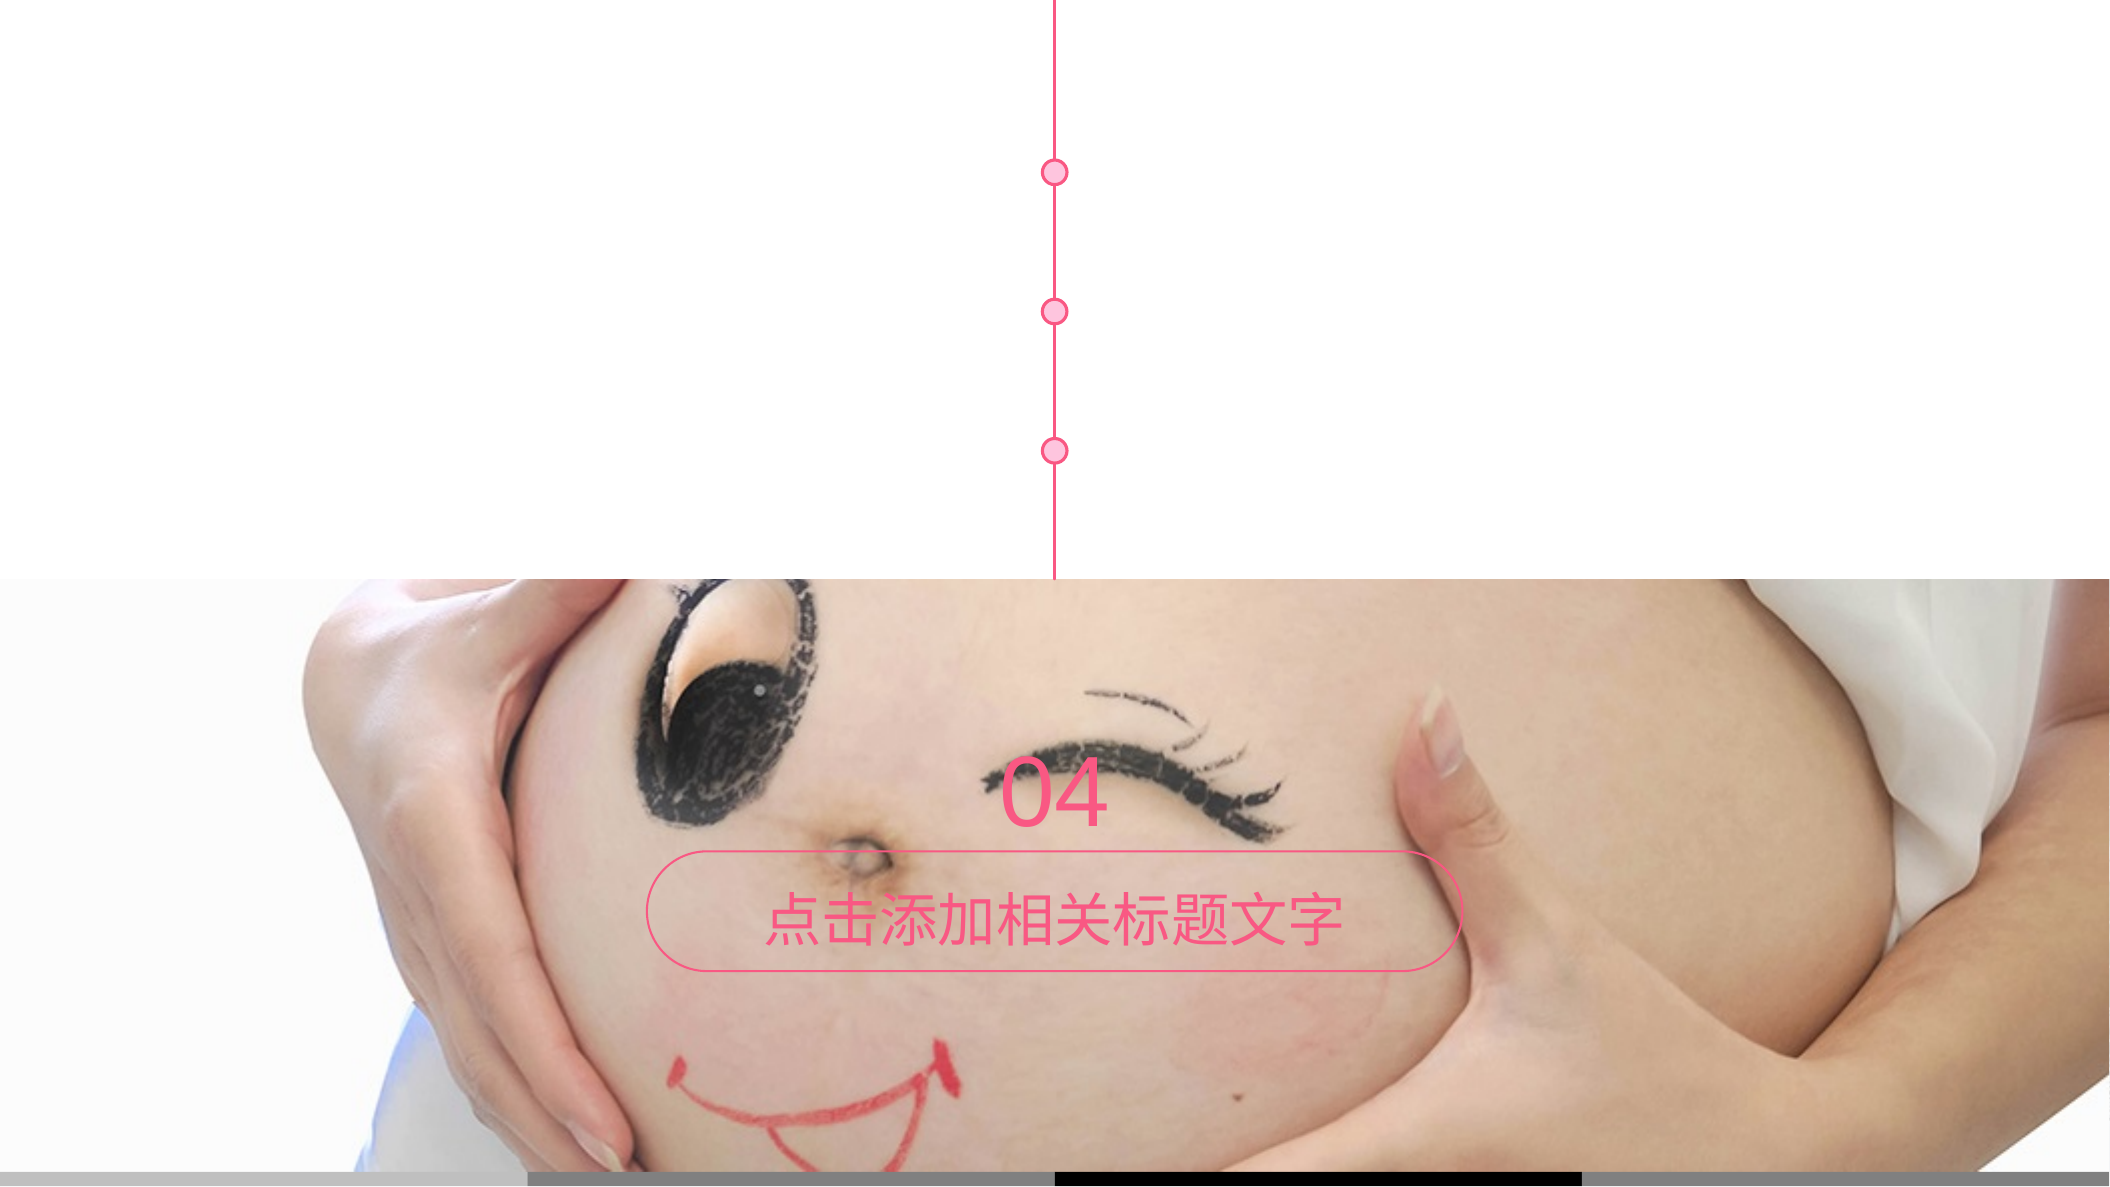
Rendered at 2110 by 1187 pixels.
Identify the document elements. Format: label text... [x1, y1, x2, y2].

text_box [1041, 158, 1069, 186]
text_box [0, 1171, 526, 1187]
text_box [0, 578, 2110, 1171]
text_box [1581, 1171, 2110, 1187]
text_box 点击添加相关标题文字 [684, 869, 1425, 954]
text_box [1041, 437, 1069, 465]
text_box [1054, 1171, 1581, 1187]
text_box 04 [843, 702, 1266, 847]
text_box [1041, 298, 1068, 325]
text_box [526, 1171, 1054, 1187]
text_box [645, 850, 1464, 973]
